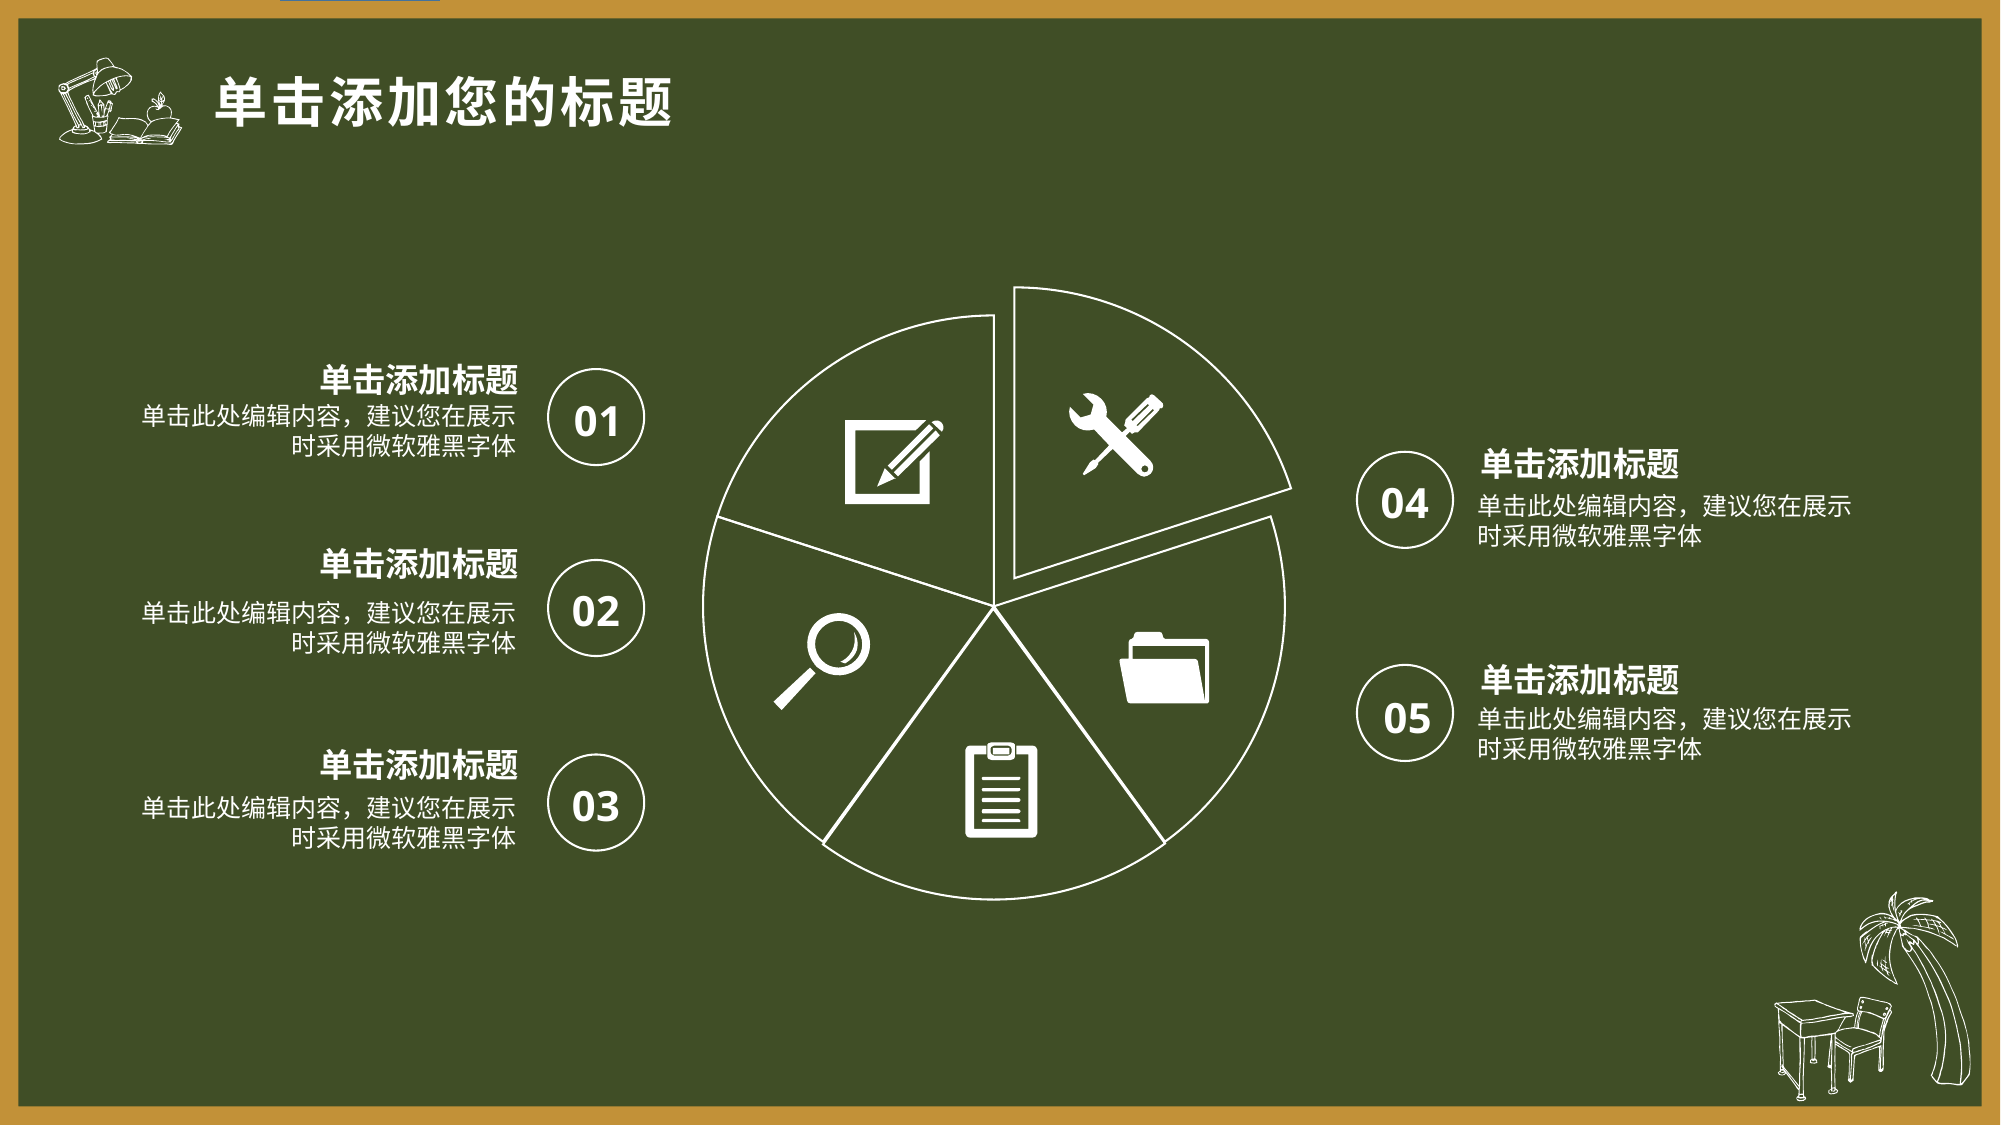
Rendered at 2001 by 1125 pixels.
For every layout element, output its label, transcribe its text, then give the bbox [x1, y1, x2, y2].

text_box 02 [565, 585, 627, 636]
text_box 04 [1374, 476, 1436, 528]
text_box 单击添加标题 [135, 736, 534, 792]
text_box 单击此处编辑内容，建议您在展示时采用微软雅黑字体 [135, 792, 517, 853]
text_box [1355, 663, 1455, 763]
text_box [965, 742, 1038, 838]
text_box 单击添加标题 [1465, 648, 1865, 710]
text_box [547, 368, 646, 467]
text_box [547, 558, 646, 658]
text_box 单击此处编辑内容，建议您在展示时采用微软雅黑字体 [1477, 703, 1865, 764]
text_box 03 [565, 780, 627, 831]
text_box 单击添加标题 [159, 542, 534, 585]
text_box [821, 610, 1167, 901]
text_box 单击添加标题 [1465, 434, 1849, 491]
text_box 单击添加您的标题 [198, 60, 772, 141]
text_box [1013, 286, 1293, 580]
text_box [547, 753, 646, 852]
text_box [845, 418, 946, 505]
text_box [773, 610, 874, 711]
text_box [1119, 631, 1210, 704]
text_box 01 [567, 394, 629, 445]
text_box 05 [1377, 691, 1439, 742]
text_box [1355, 450, 1455, 549]
text_box [1069, 393, 1164, 477]
text_box [994, 515, 1286, 844]
text_box [702, 518, 995, 844]
text_box 单击添加标题 [159, 351, 534, 407]
text_box [715, 314, 995, 608]
text_box 单击此处编辑内容，建议您在展示时采用微软雅黑字体 [135, 597, 517, 658]
text_box 单击此处编辑内容，建议您在展示时采用微软雅黑字体 [135, 400, 517, 461]
text_box 单击此处编辑内容，建议您在展示时采用微软雅黑字体 [1477, 490, 1865, 551]
